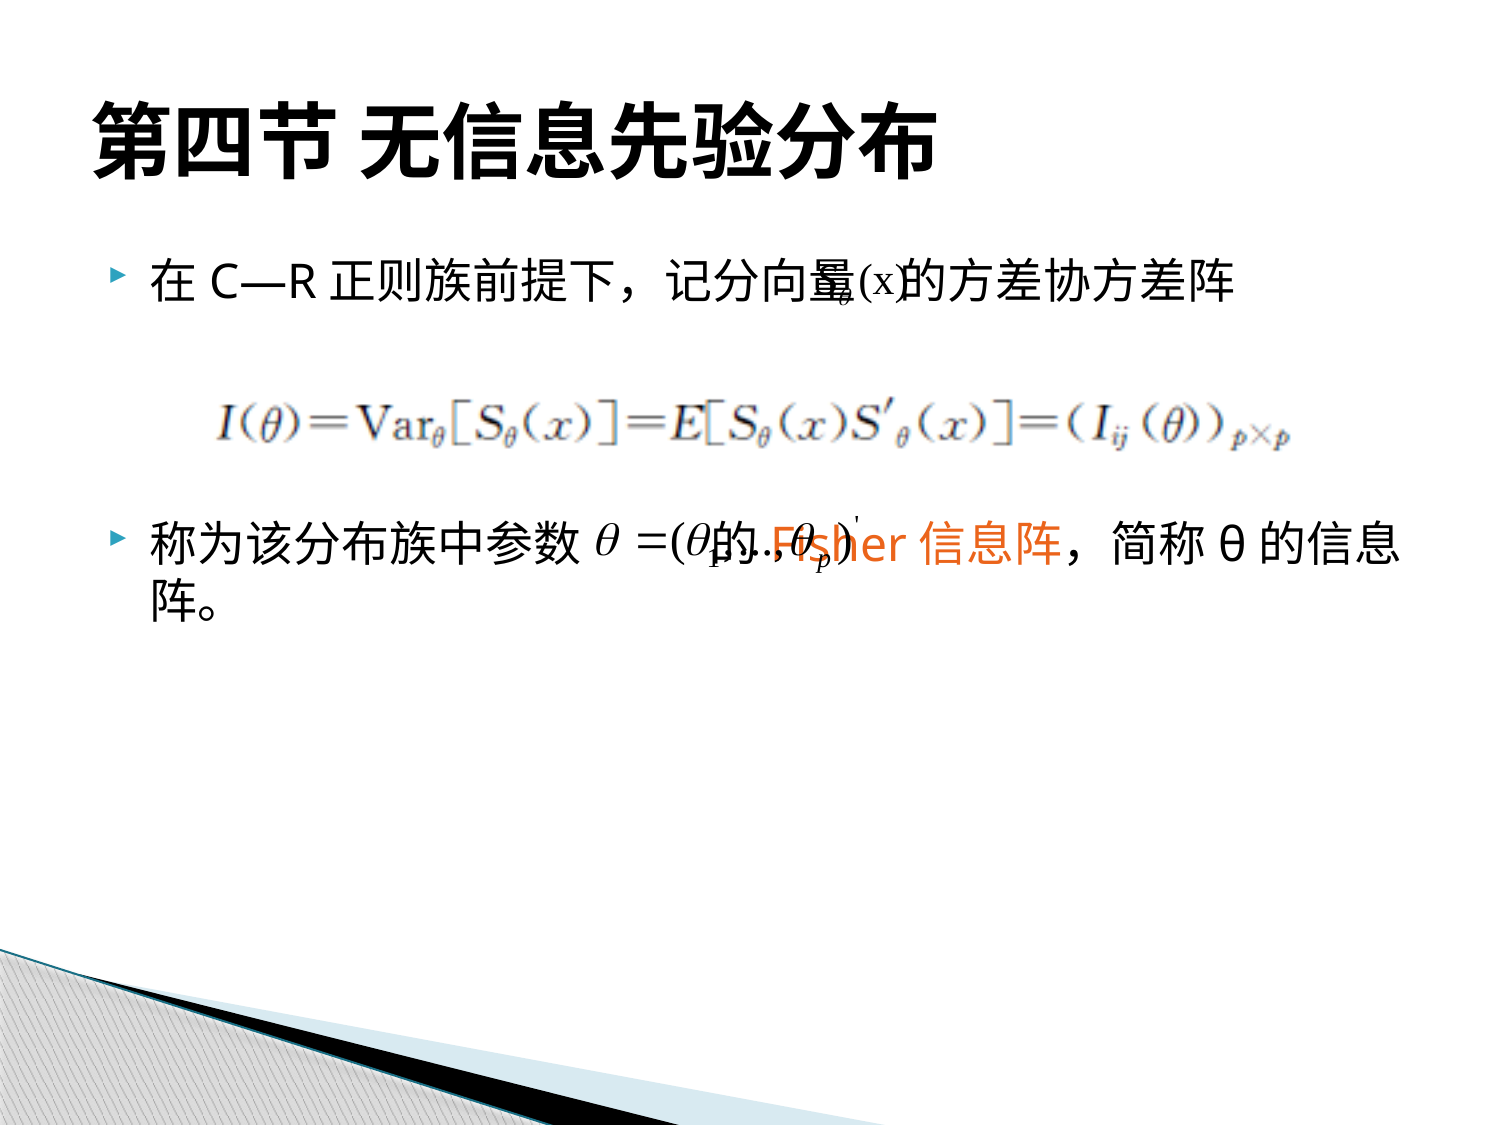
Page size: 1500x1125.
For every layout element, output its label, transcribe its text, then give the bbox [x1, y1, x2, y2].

picture [175, 362, 1360, 489]
title 第四节 无信息先验分布 [75, 45, 1425, 233]
list 在C—R正则族前提下，记分向量 的方差协方差阵 称为该分布族中参数 的Fisher信息阵，简称θ的信息阵。 [75, 243, 1425, 1125]
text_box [588, 503, 868, 584]
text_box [808, 250, 919, 317]
